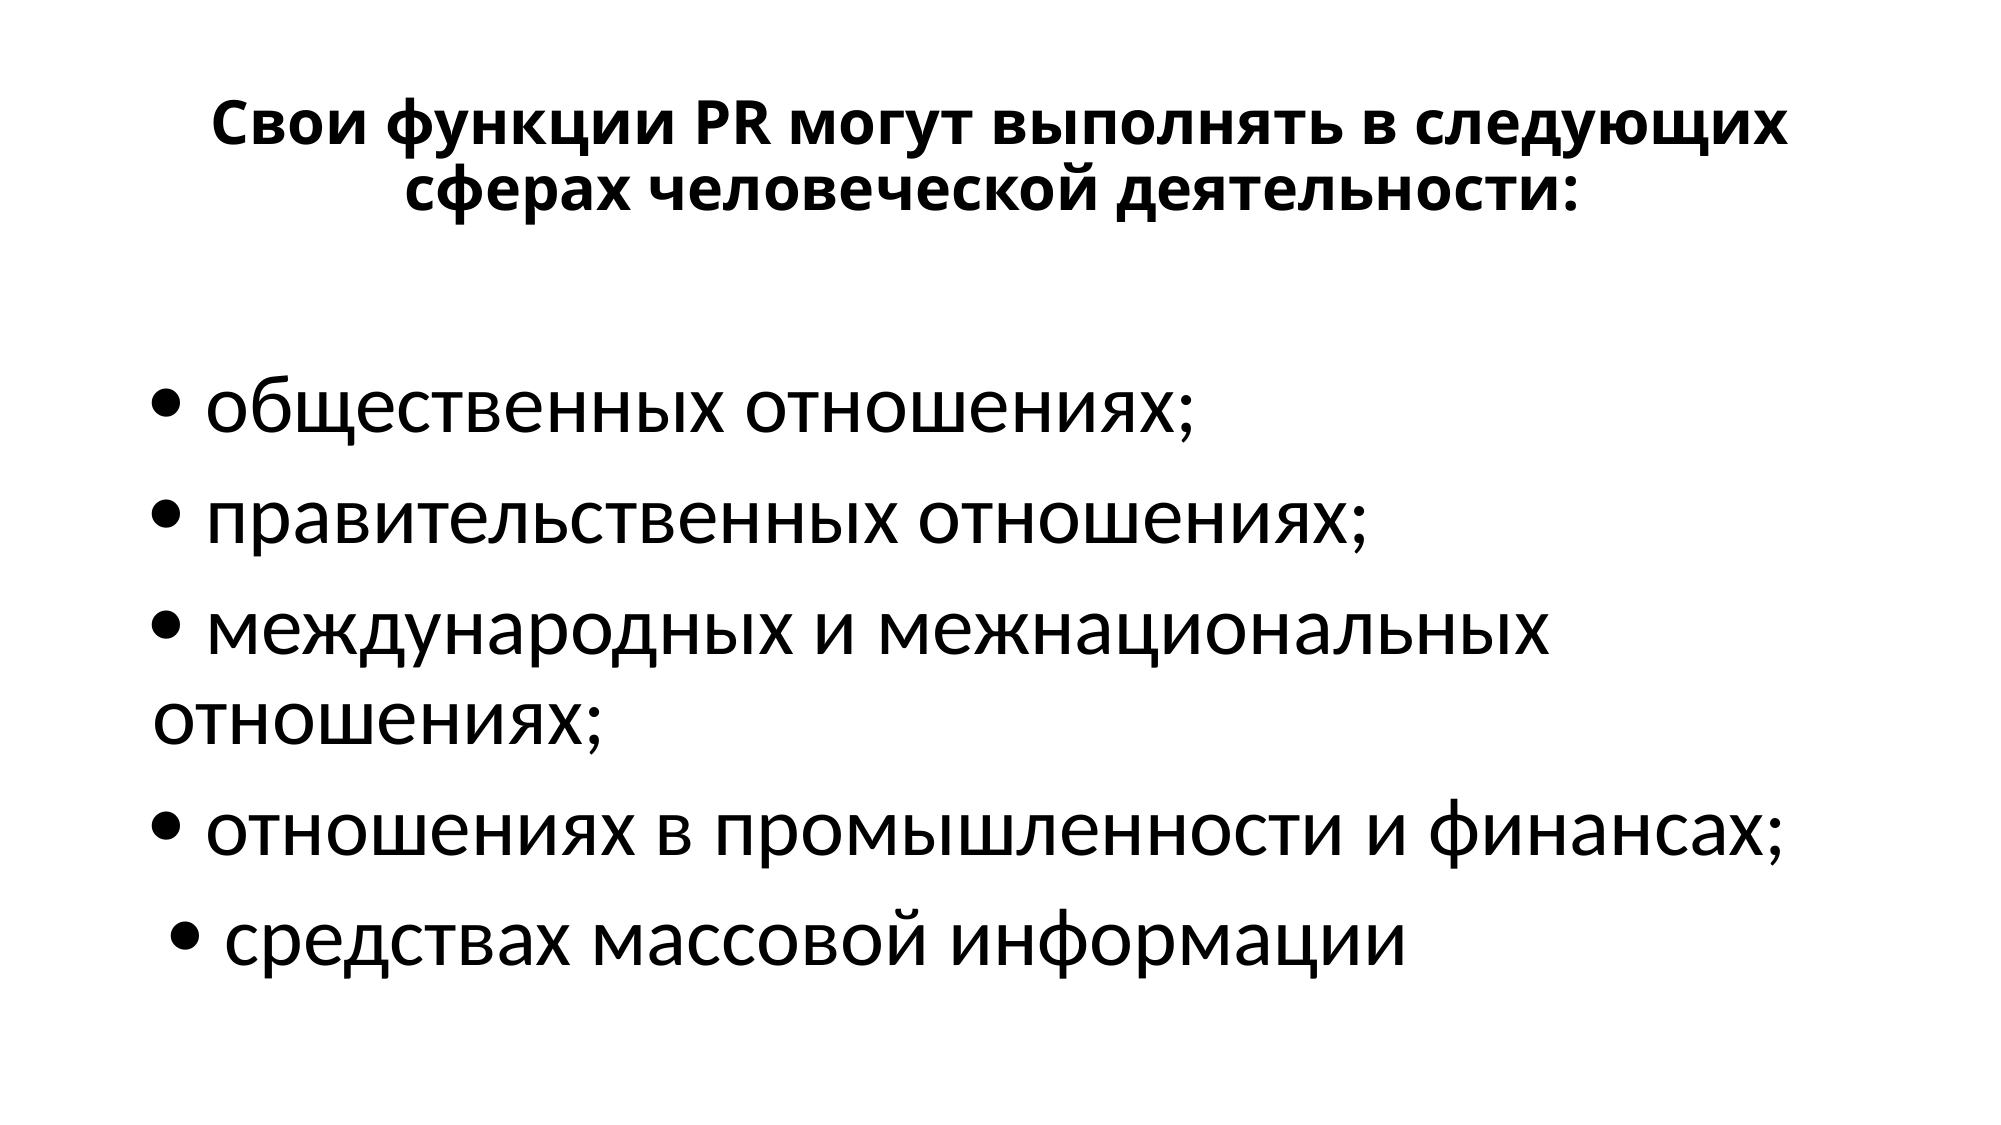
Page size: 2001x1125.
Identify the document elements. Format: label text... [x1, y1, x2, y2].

title Свои функции PR могут выполнять в следующих сферах человеческой деятельности: [137, 59, 1863, 329]
list  общественных отношениях;  правительственных отношениях;  международных и межнациональных отношениях;  отношениях в промышленности и финансах;  средствах массовой информации [137, 353, 1863, 1125]
